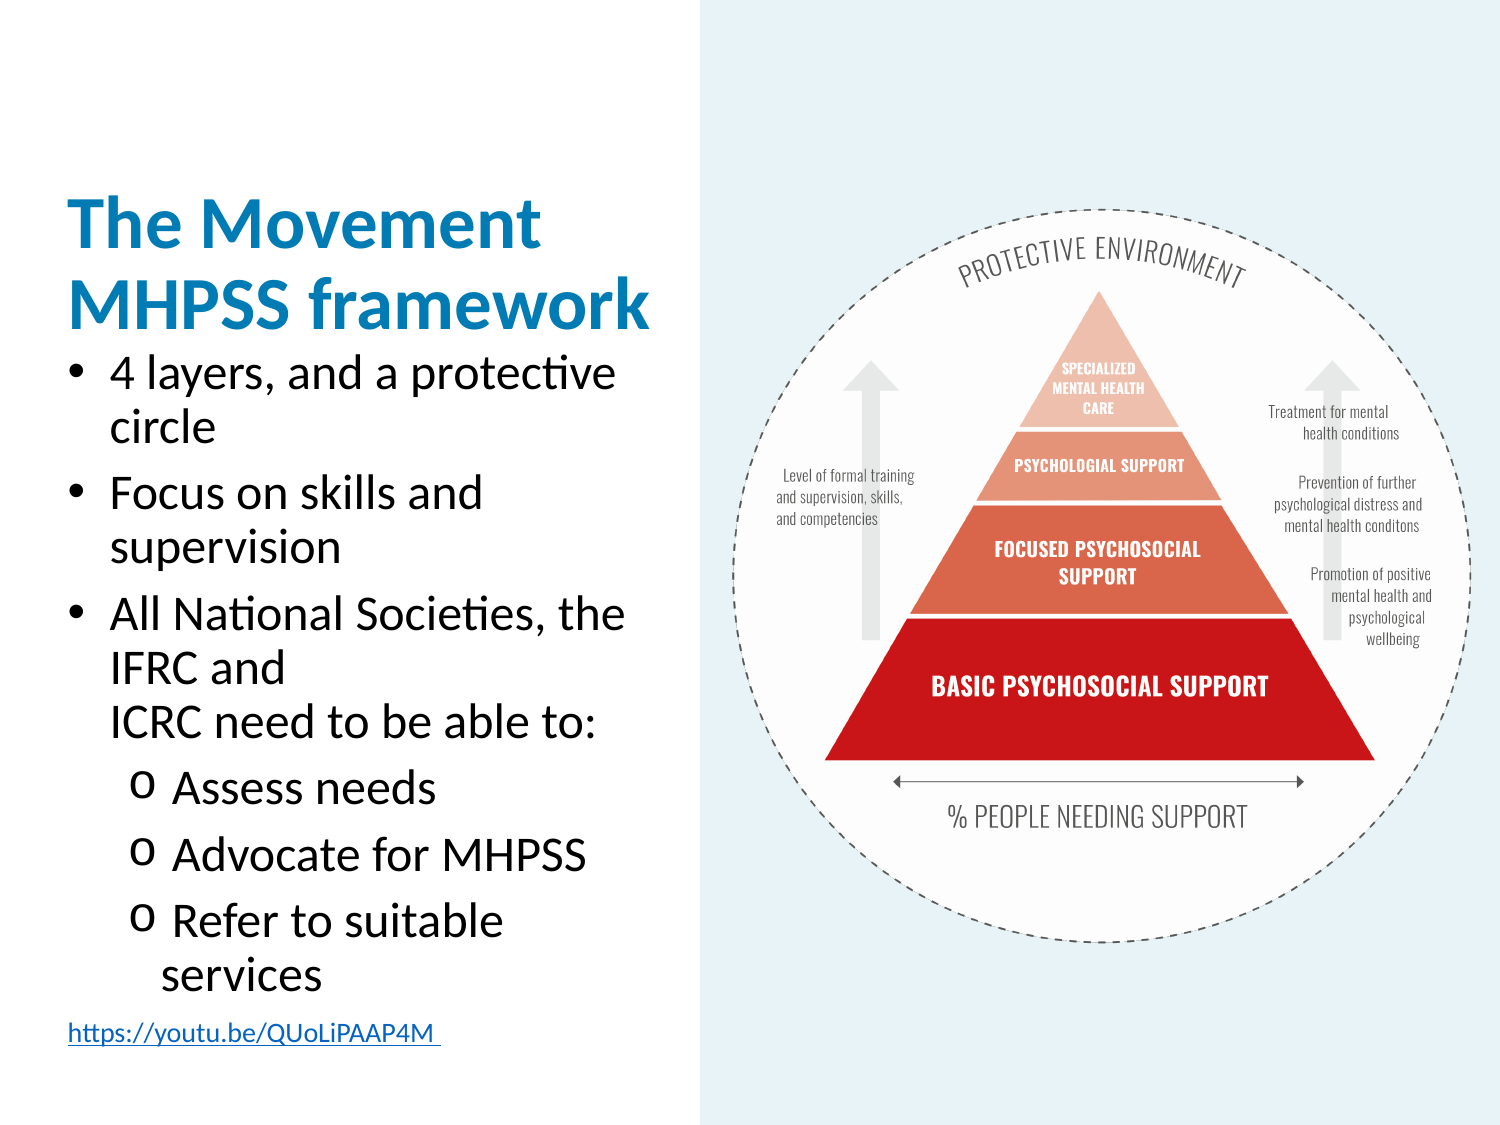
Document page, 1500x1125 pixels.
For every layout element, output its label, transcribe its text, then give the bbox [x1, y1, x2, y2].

list 4 layers, and a protective circle Focus on skills and supervision All National Societies, the IFRC and ICRC need to be able to: Assess needs Advocate for MHPSS Refer to suitable services [67, 346, 666, 941]
picture [719, 192, 1487, 950]
list https://youtu.be/QUoLiPAAP4M [67, 1018, 666, 1063]
title The Movement MHPSS framework [67, 128, 666, 346]
